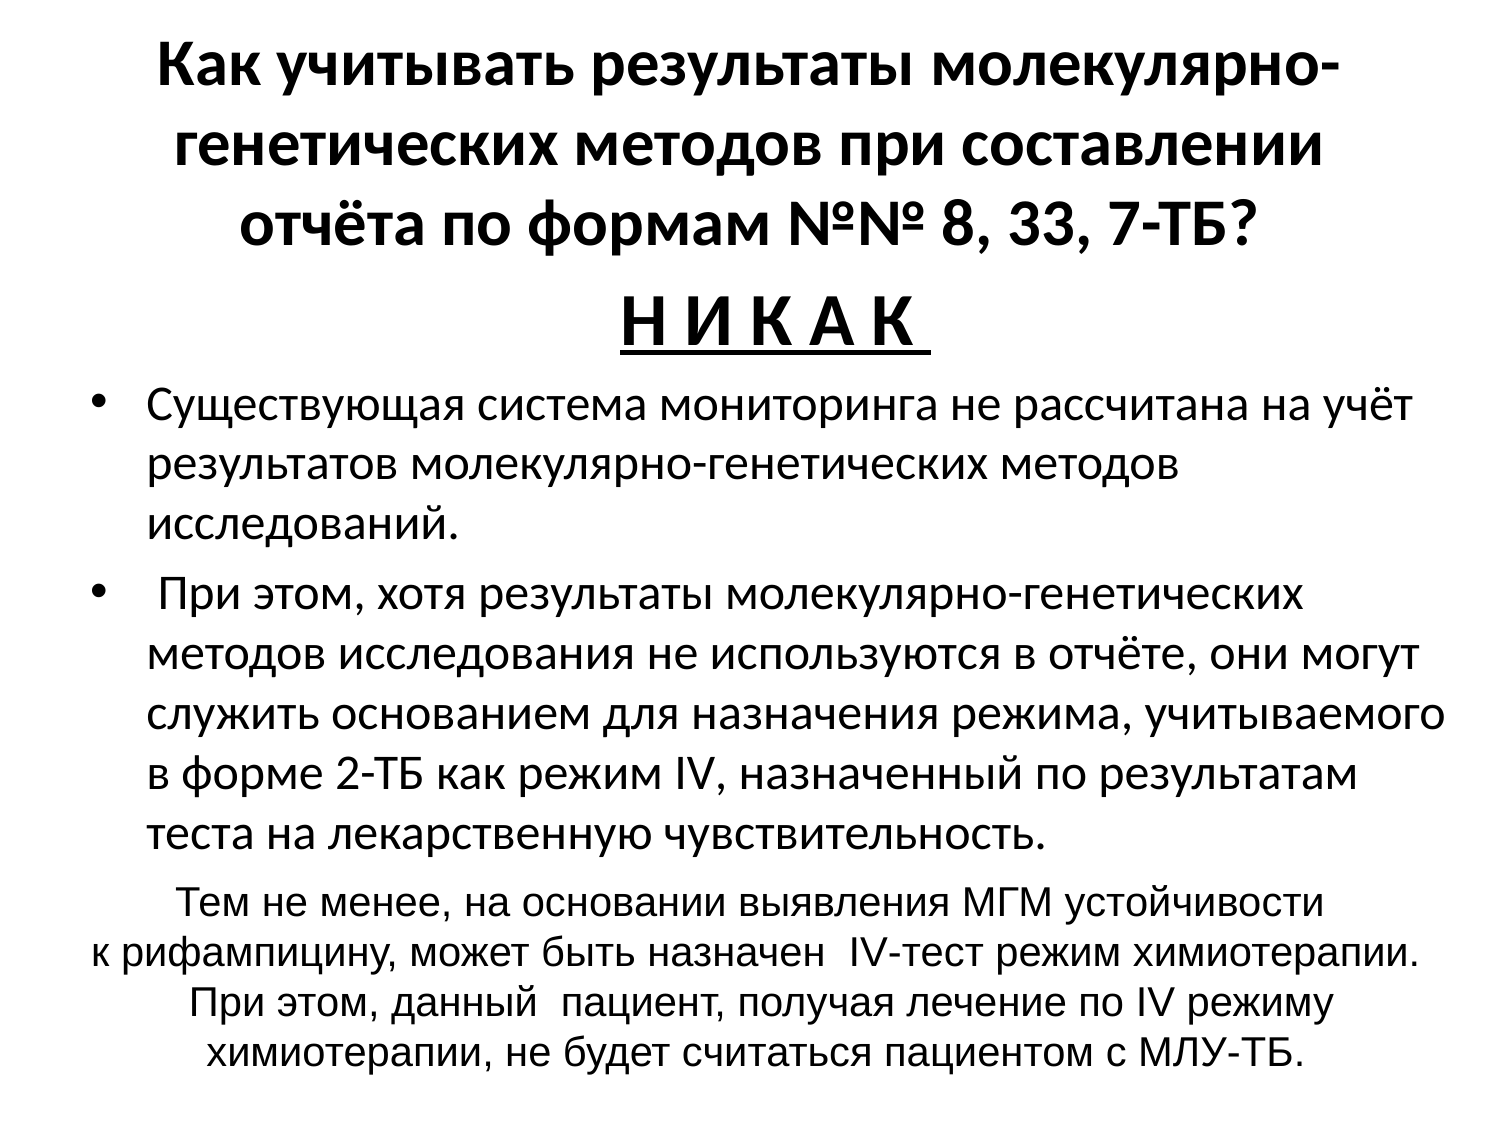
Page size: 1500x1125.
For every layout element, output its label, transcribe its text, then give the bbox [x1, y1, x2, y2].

list Н И К А К Существующая система мониторинга не рассчитана на учёт результатов молекулярно-генетических методов исследований. При этом, хотя результаты молекулярно-генетических методов исследования не используются в отчёте, они могут служить основанием для назначения режима, учитываемого в форме 2-ТБ как режим IV, назначенный по результатам теста на лекарственную чувствительность. [74, 262, 1477, 833]
text_box Тем не менее, на основании выявления МГМ устойчивости к рифампицину, может быть назначен IV-тест режим химиотерапии. При этом, данный пациент, получая лечение по IV режиму химиотерапии, не будет считаться пациентом с МЛУ-ТБ. [35, 867, 1477, 1082]
title Как учитывать результаты молекулярно-генетических методов при составлении отчёта по формам №№ 8, 33, 7-ТБ? [74, 44, 1426, 233]
